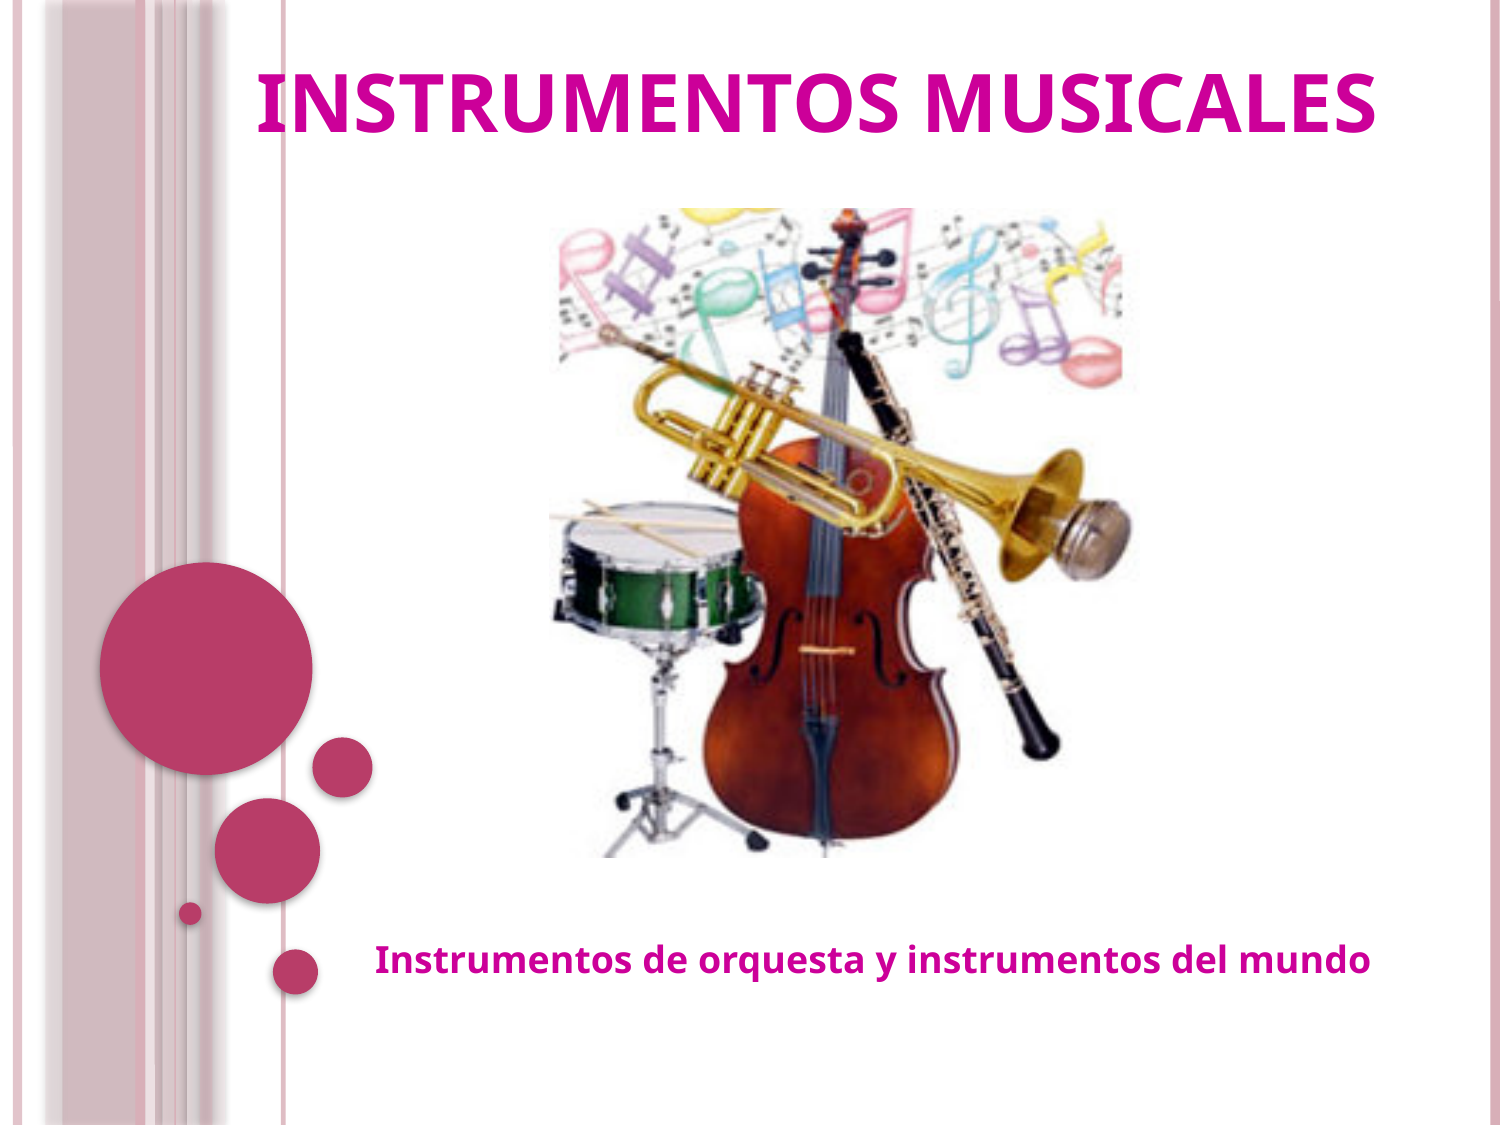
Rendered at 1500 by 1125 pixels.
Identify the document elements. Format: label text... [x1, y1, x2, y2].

title INSTRUMENTOS MUSICALES [242, 42, 1500, 350]
picture [548, 207, 1141, 859]
subtitle Instrumentos de orquesta y instrumentos del mundo [360, 928, 1456, 1046]
